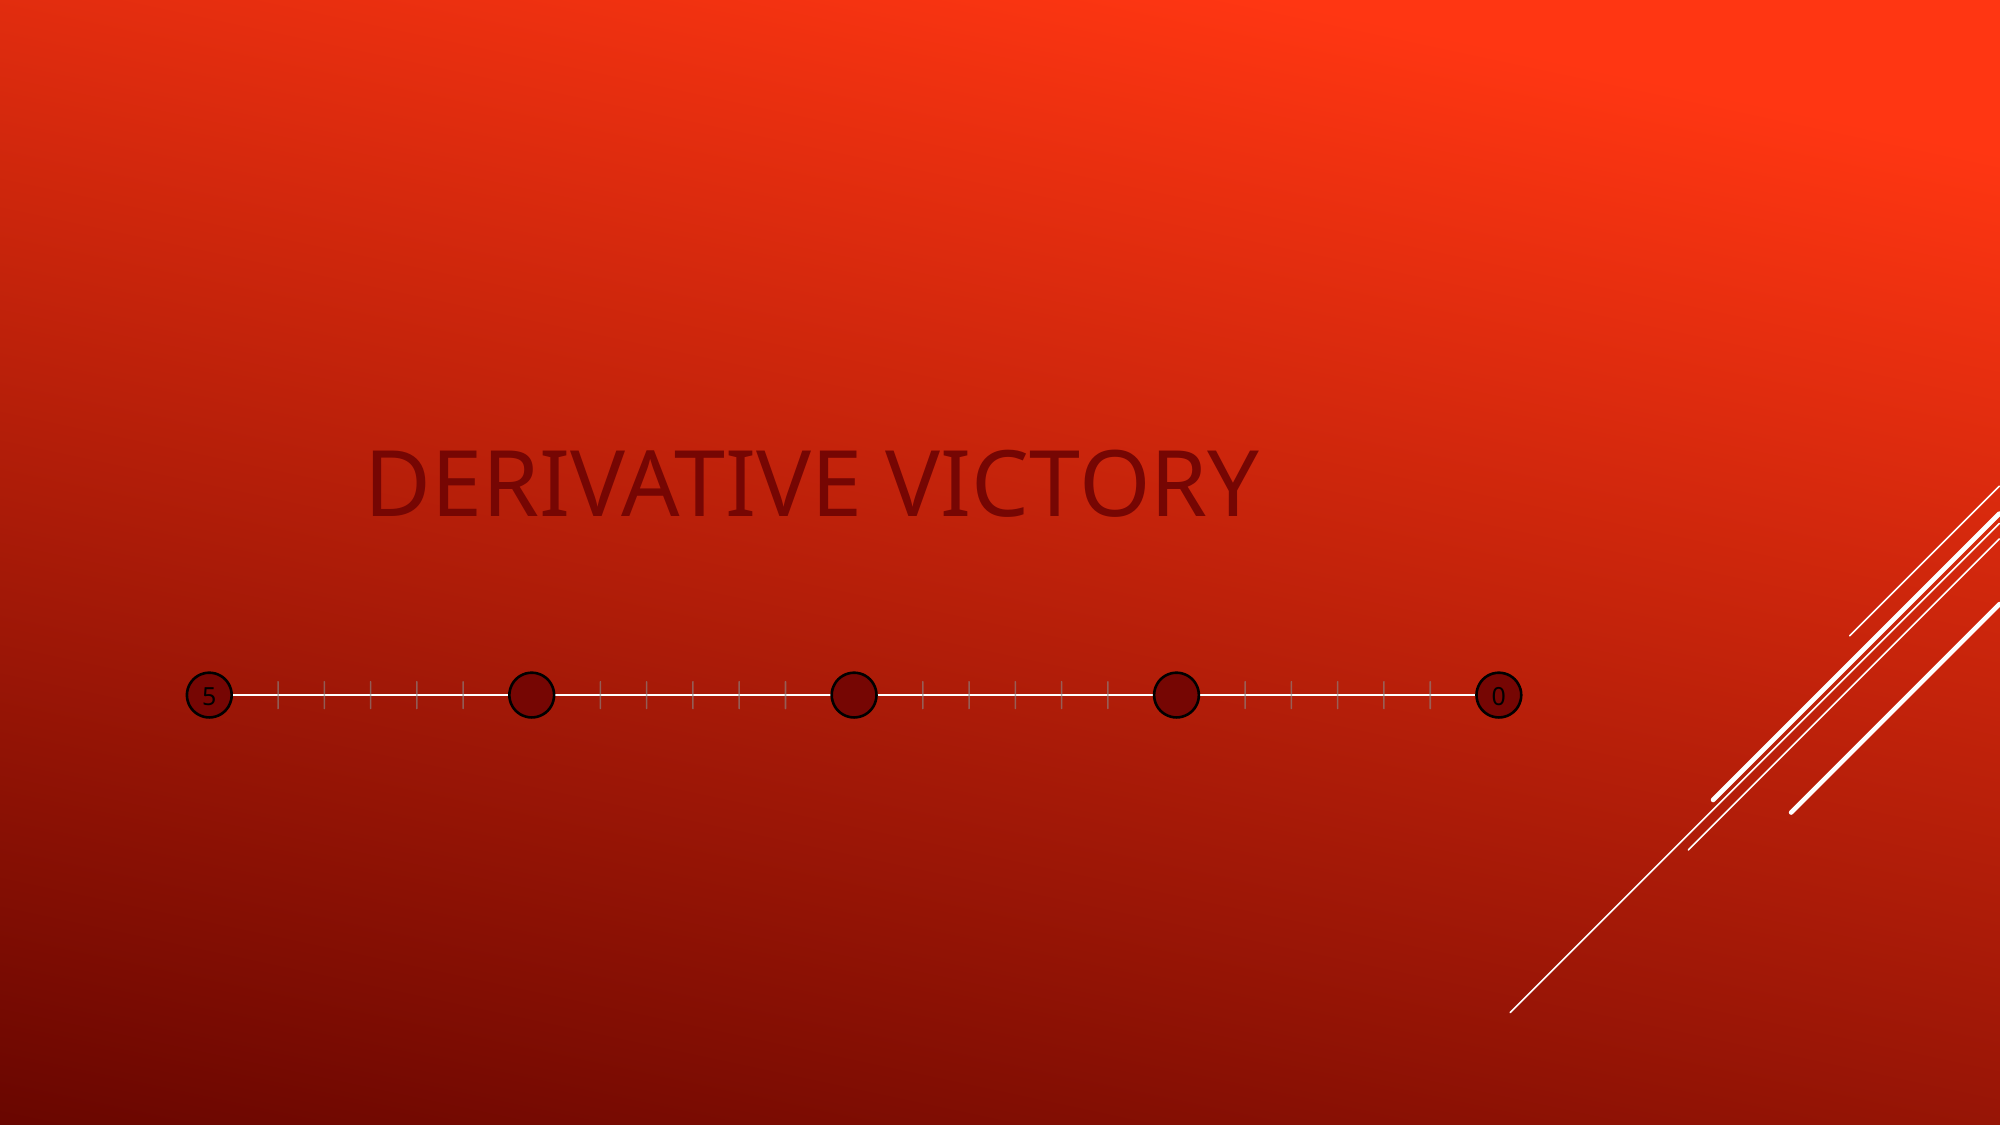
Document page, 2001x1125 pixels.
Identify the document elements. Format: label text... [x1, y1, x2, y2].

list DERIVATIVE VICTORY [112, 112, 1513, 706]
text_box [186, 672, 1522, 718]
